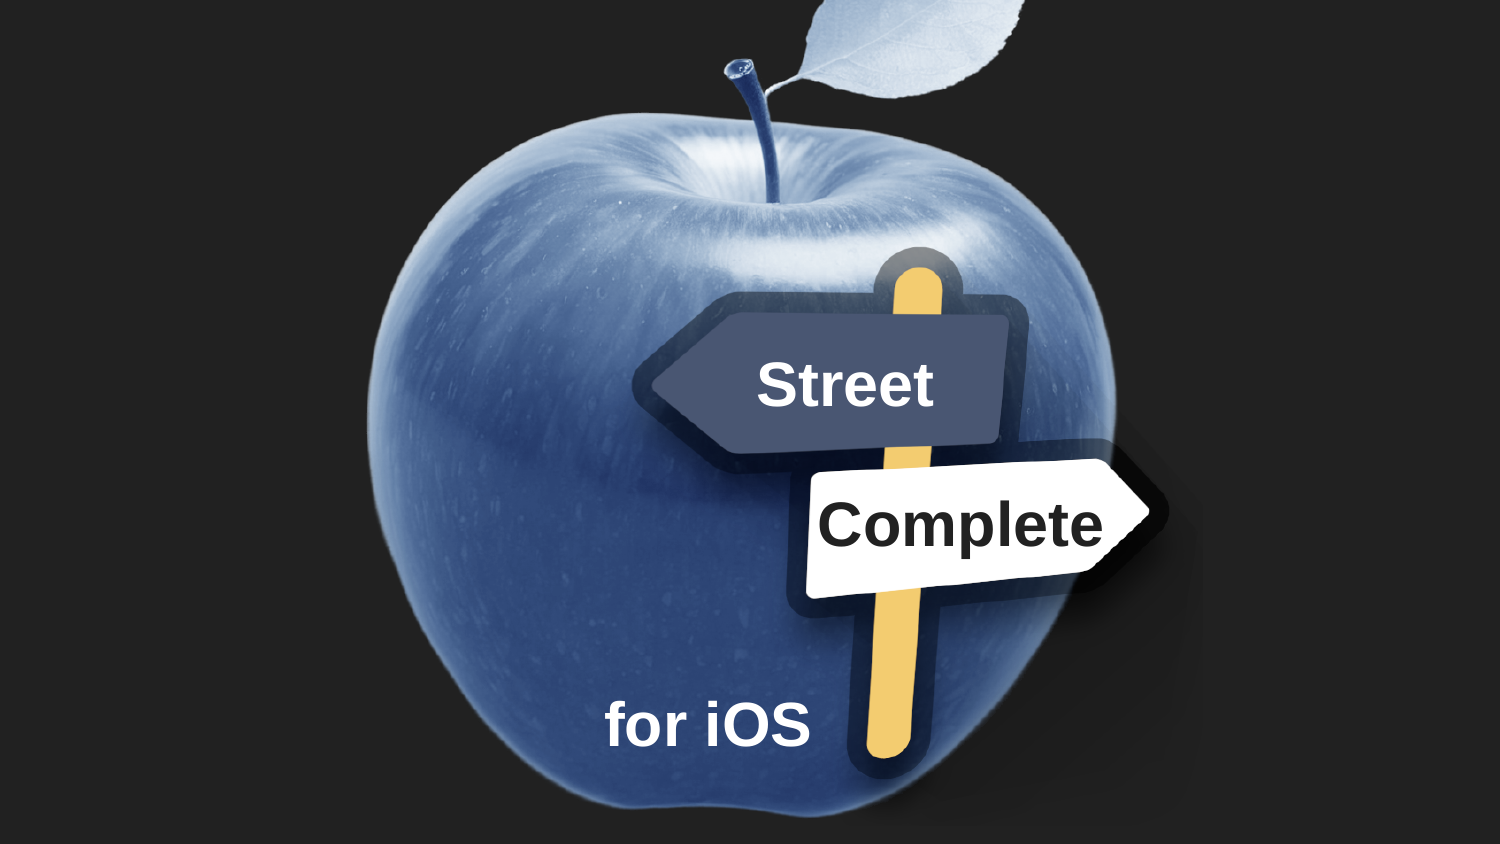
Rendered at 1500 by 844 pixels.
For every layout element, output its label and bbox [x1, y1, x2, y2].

picture [296, 0, 1203, 826]
